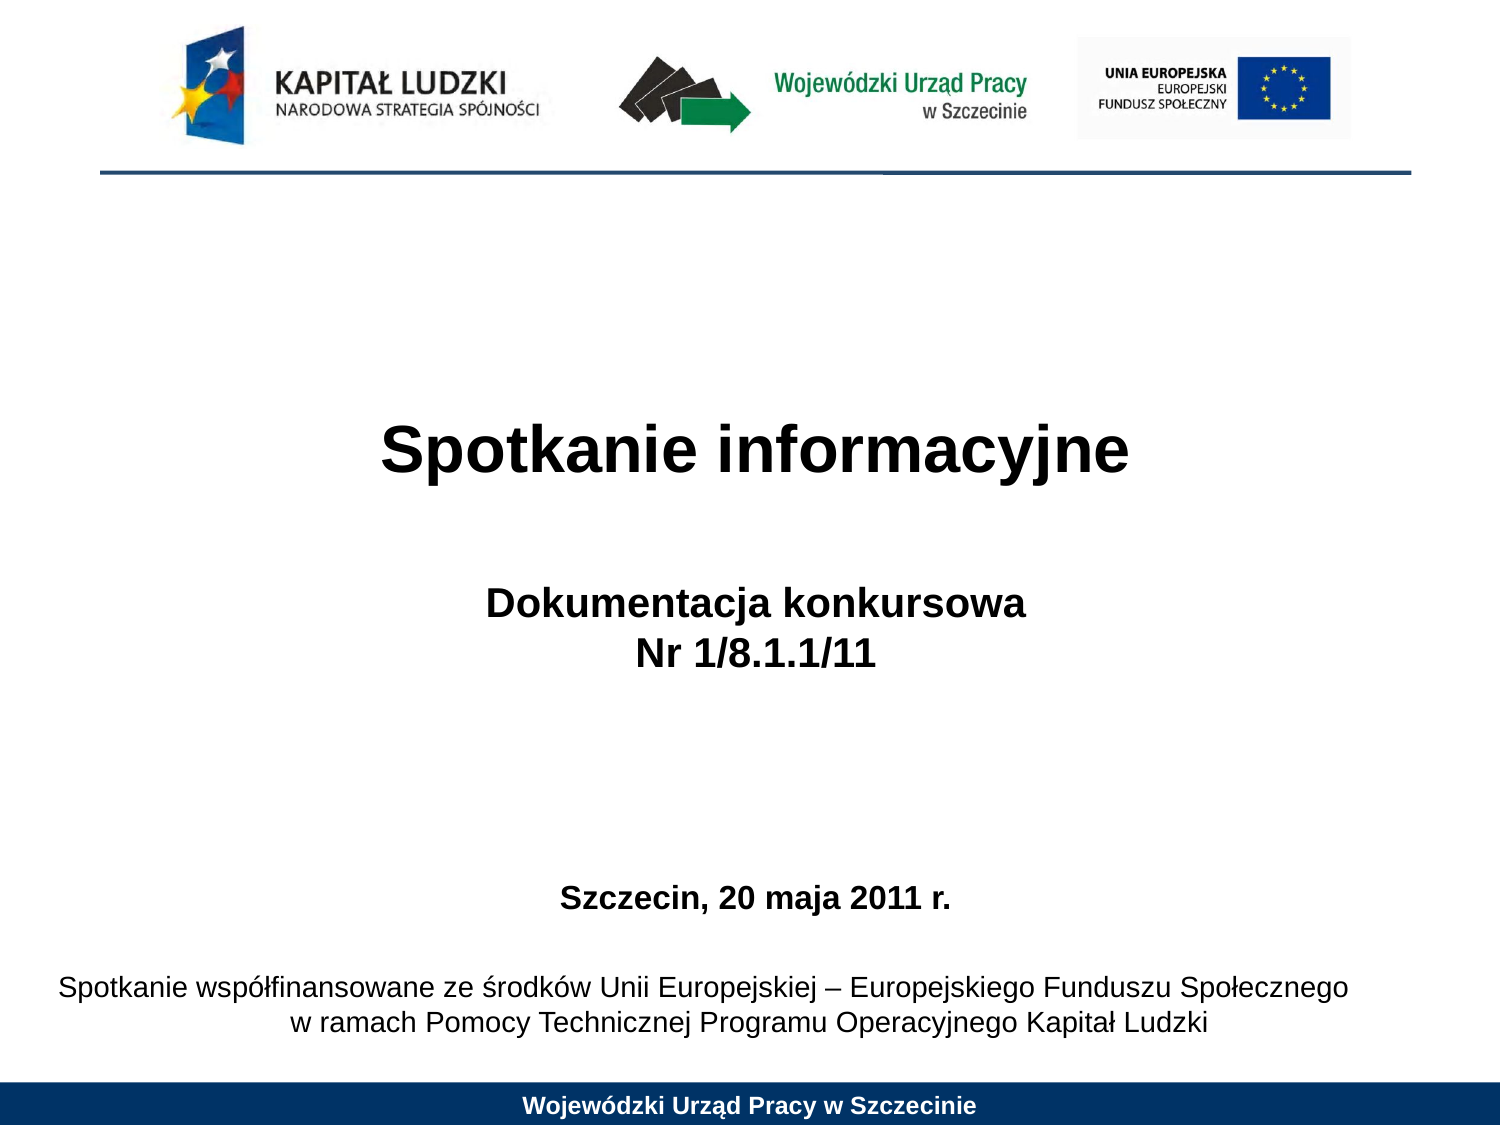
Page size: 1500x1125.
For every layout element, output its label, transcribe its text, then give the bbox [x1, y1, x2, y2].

picture [159, 24, 1353, 149]
text_box Spotkanie współfinansowane ze środków Unii Europejskiej – Europejskiego Funduszu Społecznego w ramach Pomocy Technicznej Programu Operacyjnego Kapitał Ludzki [35, 960, 1465, 1046]
text_box Spotkanie informacyjne Dokumentacja konkursowa Nr 1/8.1.1/11 Szczecin, 20 maja 2011 r. [112, 278, 1400, 924]
